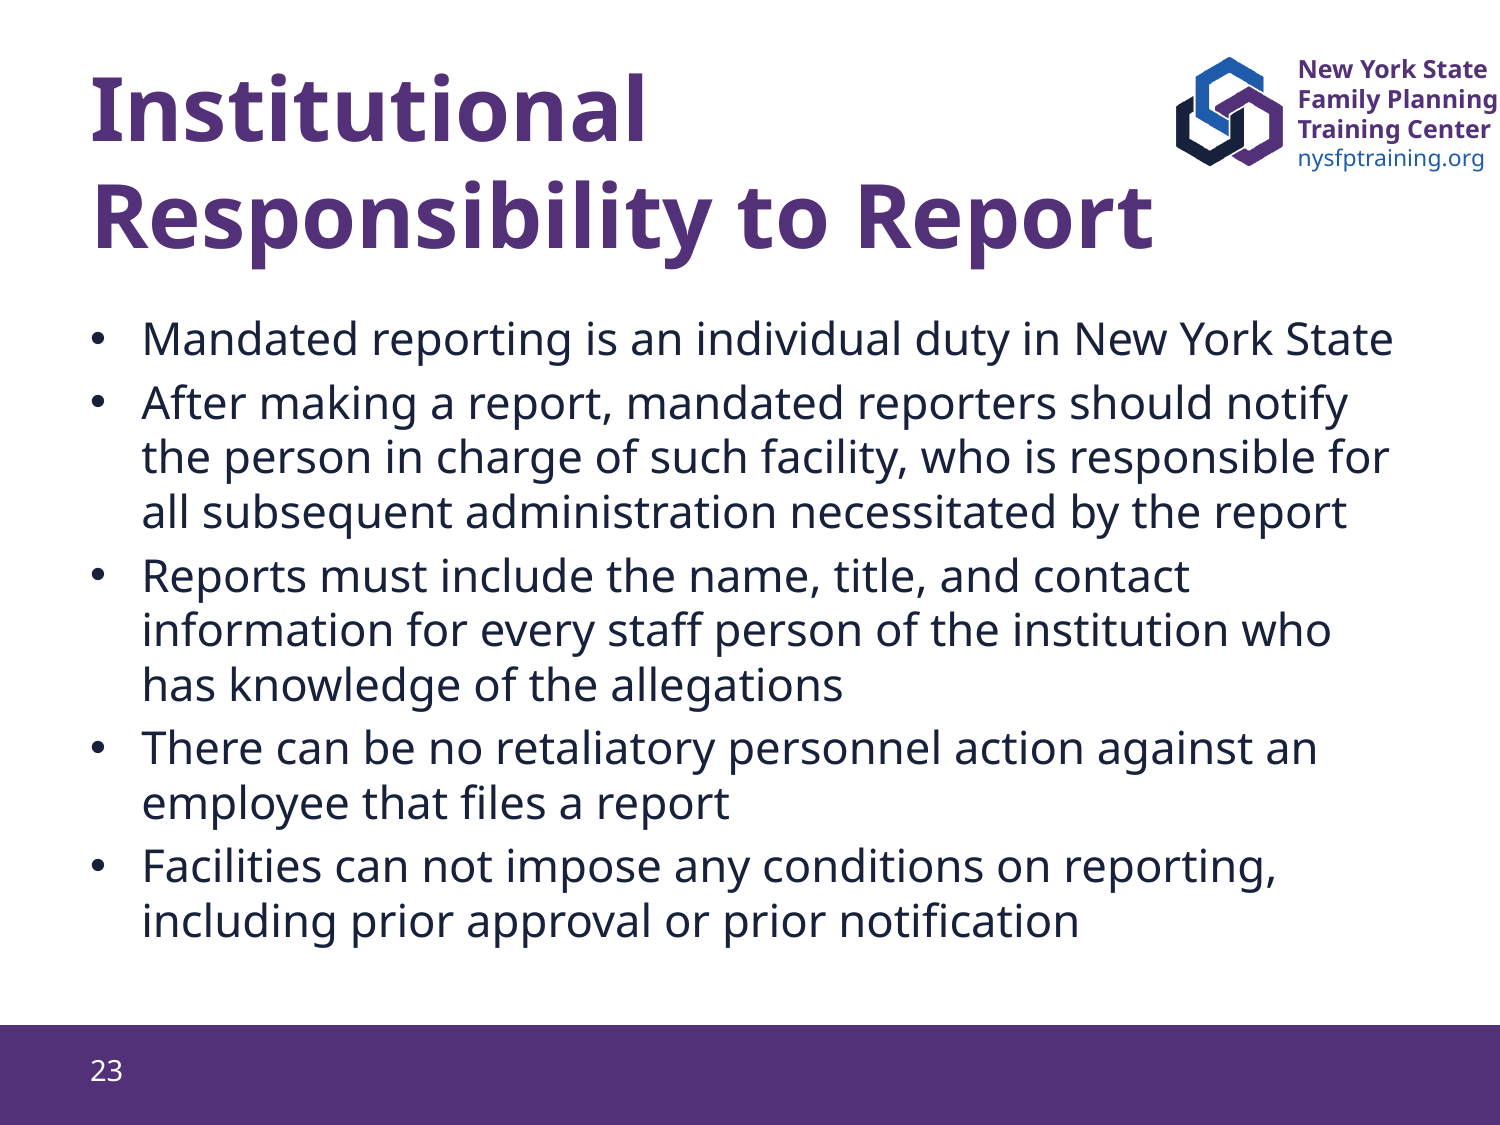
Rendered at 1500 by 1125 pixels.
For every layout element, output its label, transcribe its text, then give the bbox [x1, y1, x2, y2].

picture [1238, 55, 1284, 168]
title Institutional Responsibility to Report [75, 45, 1238, 275]
slide_number 23 [75, 1042, 285, 1103]
list Mandated reporting is an individual duty in New York State After making a report, mandated reporters should notify the person in charge of such facility, who is responsible for all subsequent administration necessitated by the report Reports must include the name, title, and contact information for every staff person of the institution who has knowledge of the allegations There can be no retaliatory personnel action against an employee that files a report Facilities can not impose any conditions on reporting, including prior approval or prior notification [75, 302, 1425, 1041]
